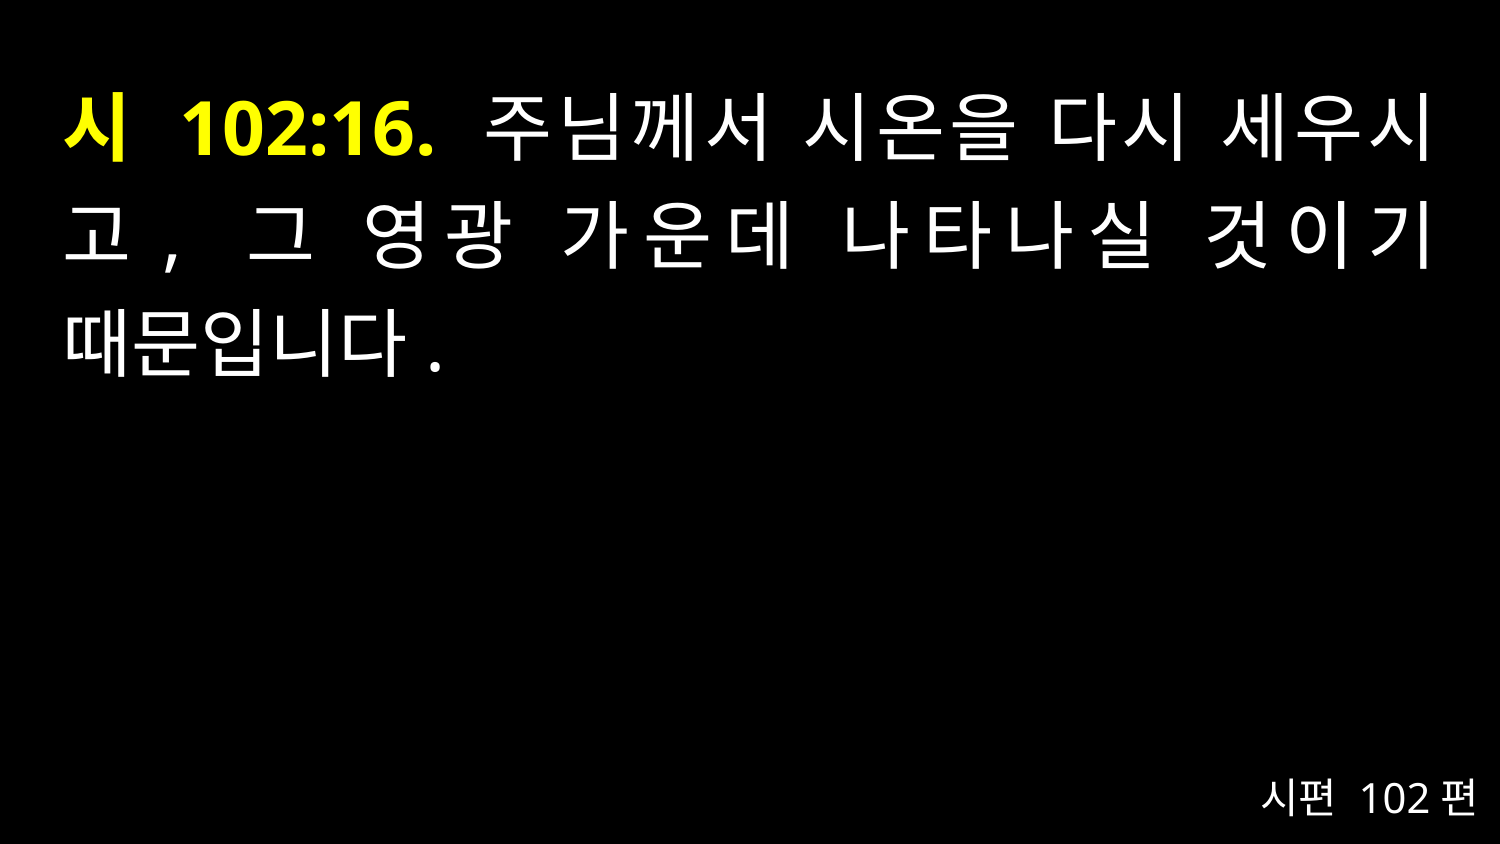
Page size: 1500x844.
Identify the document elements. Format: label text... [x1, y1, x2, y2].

subtitle 시편 102편 [916, 770, 1500, 844]
title 시 102:16. 주님께서 시온을 다시 세우시고, 그 영광 가운데 나타나실 것이기 때문입니다. [0, 0, 1500, 844]
